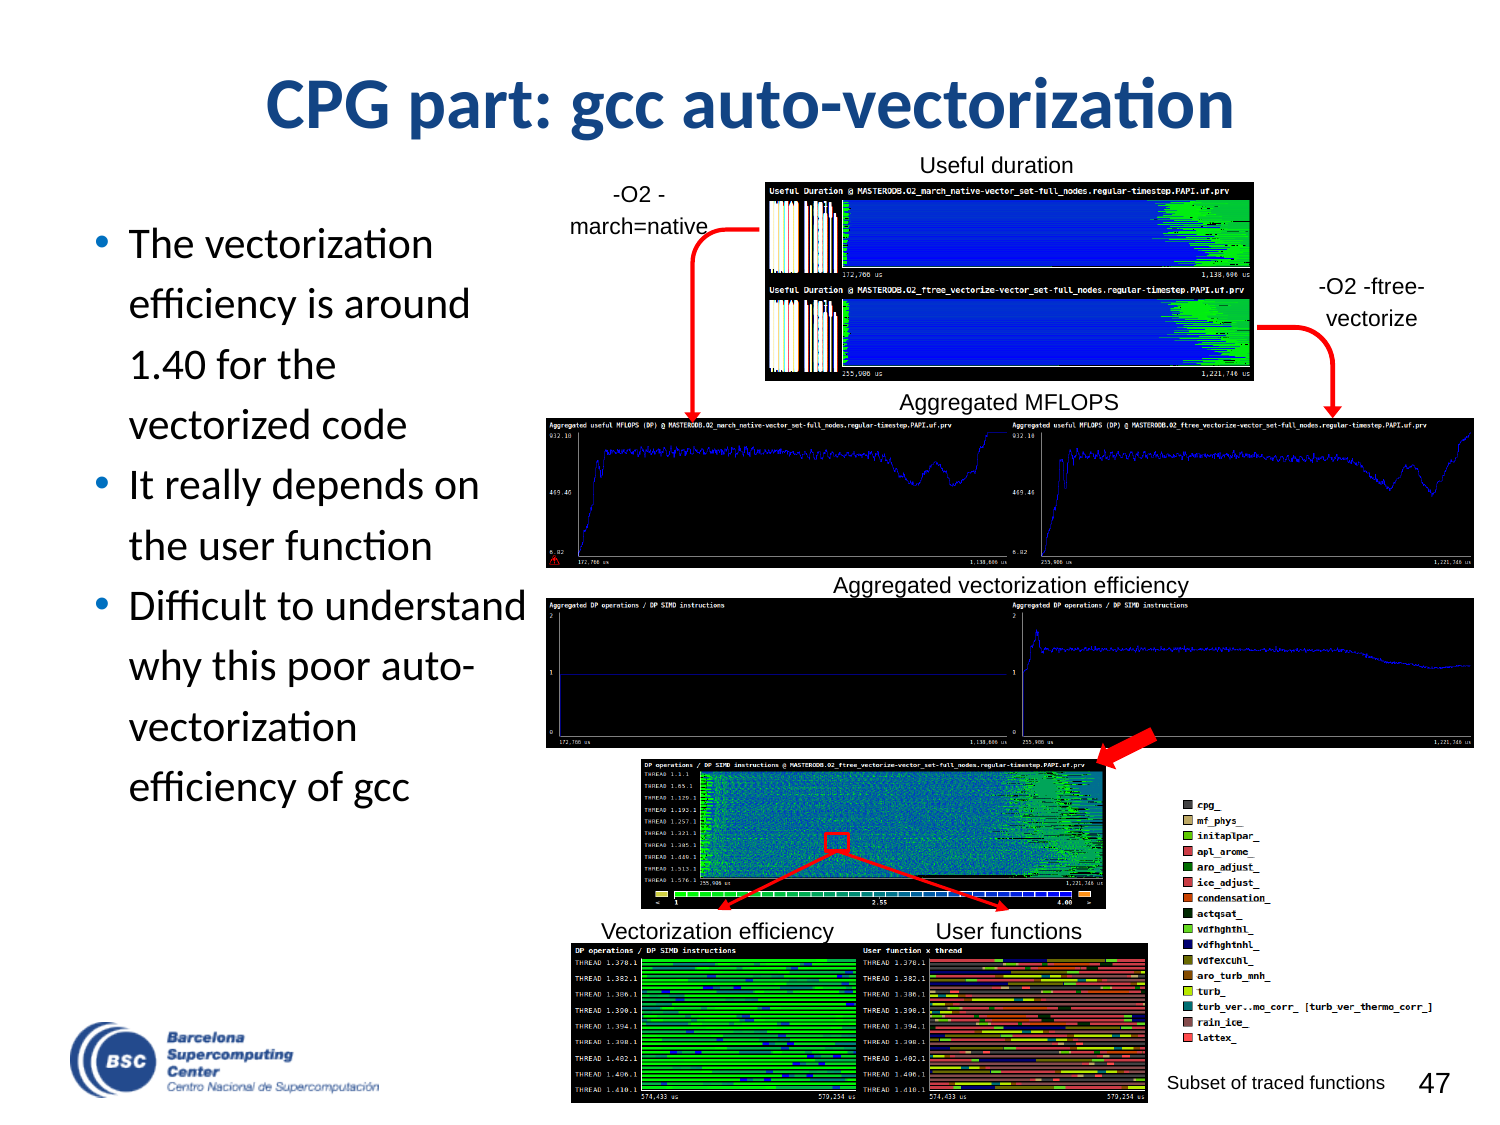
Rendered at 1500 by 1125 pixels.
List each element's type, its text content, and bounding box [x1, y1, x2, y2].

title CPG part: gcc auto-vectorization [76, 35, 1427, 174]
slide_number ‹#› [1403, 1038, 1494, 1125]
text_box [532, 145, 1474, 1103]
picture [70, 1022, 379, 1098]
list The vectorization efficiency is around 1.40 for the vectorized code It really depends on the user function Difficult to understand why this poor auto-vectorization efficiency of gcc [76, 199, 527, 993]
